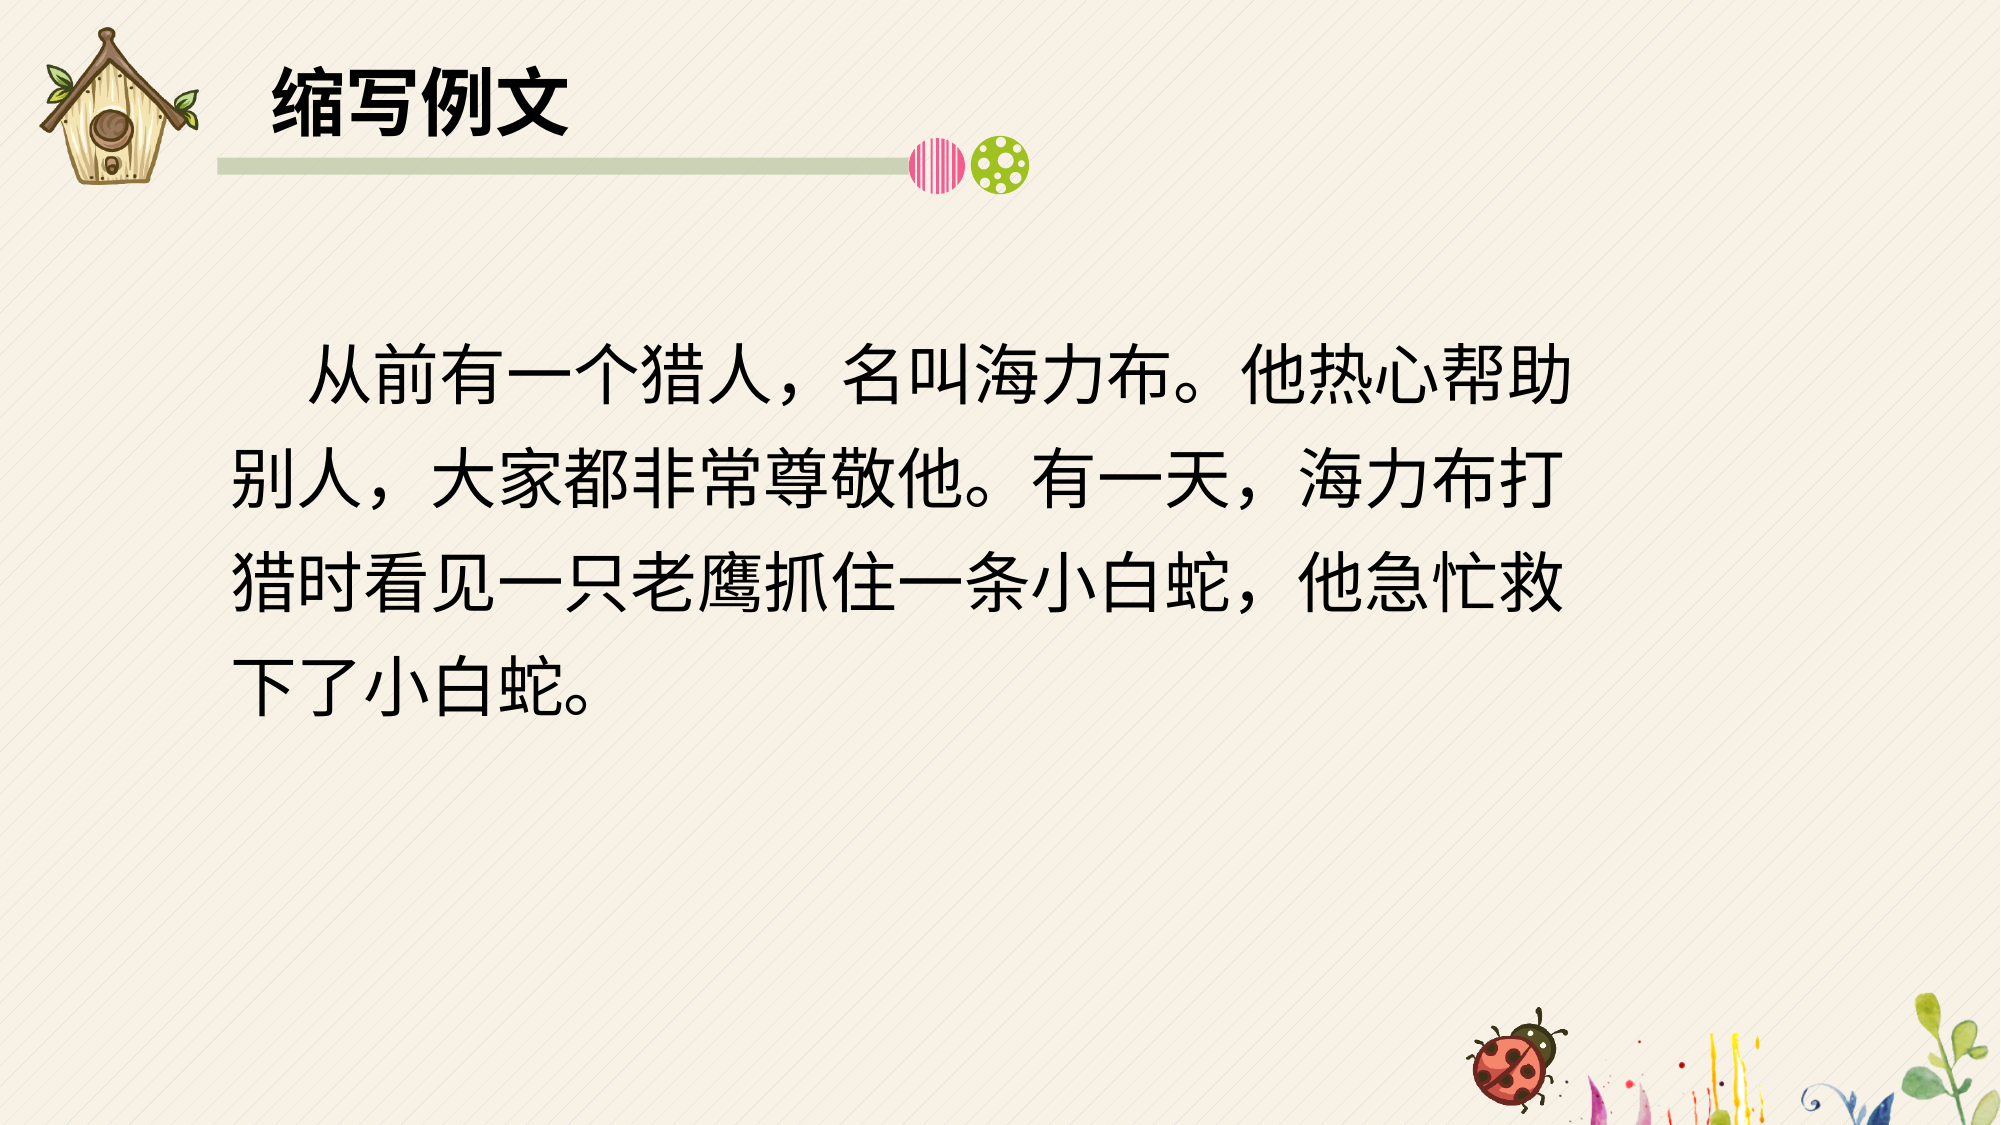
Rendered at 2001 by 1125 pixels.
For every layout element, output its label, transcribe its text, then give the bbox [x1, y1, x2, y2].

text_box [217, 137, 965, 195]
picture [1374, 827, 2001, 1125]
picture [39, 27, 199, 185]
text_box [970, 135, 1030, 195]
text_box 从前有一个猎人，名叫海力布。他热心帮助别人，大家都非常尊敬他。有一天，海力布打猎时看见一只老鹰抓住一条小白蛇，他急忙救下了小白蛇。 [215, 302, 1603, 733]
text_box 缩写例文 [256, 48, 586, 137]
